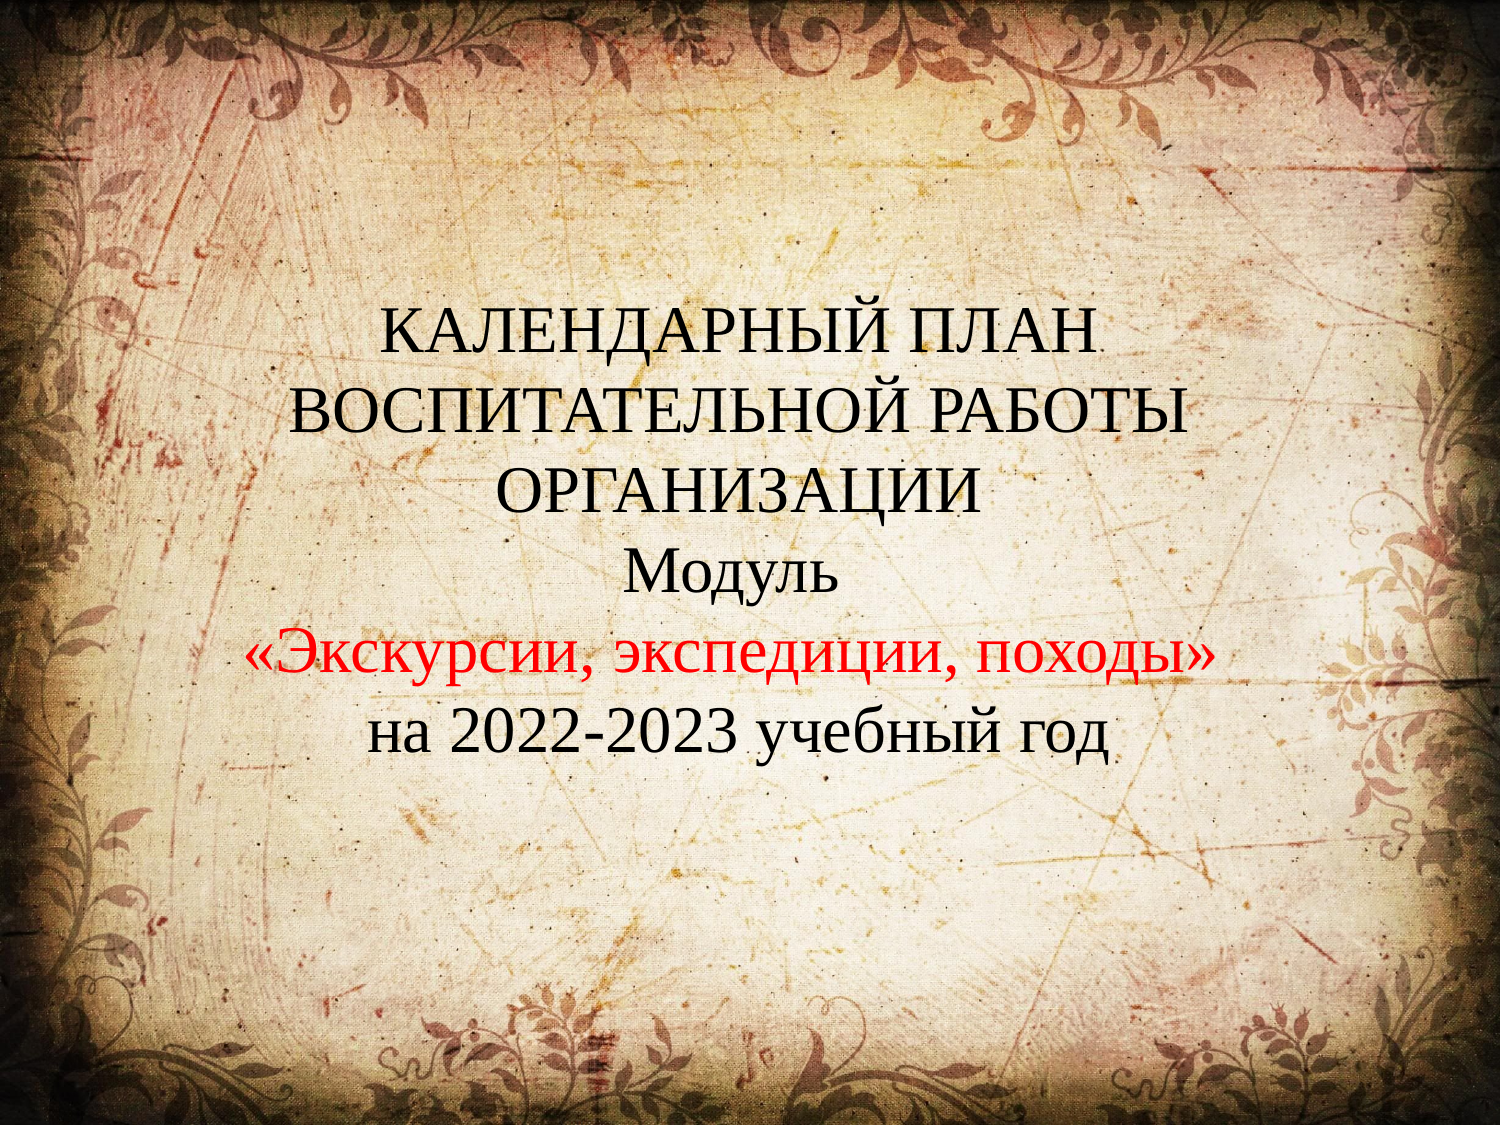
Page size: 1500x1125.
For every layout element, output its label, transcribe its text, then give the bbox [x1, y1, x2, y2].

text_box КАЛЕНДАРНЫЙ ПЛАН ВОСПИТАТЕЛЬНОЙ РАБОТЫ ОРГАНИЗАЦИИ Модуль «Экскурсии, экспедиции, походы» на 2022-2023 учебный год [159, 278, 1320, 819]
picture [0, 0, 1500, 1125]
